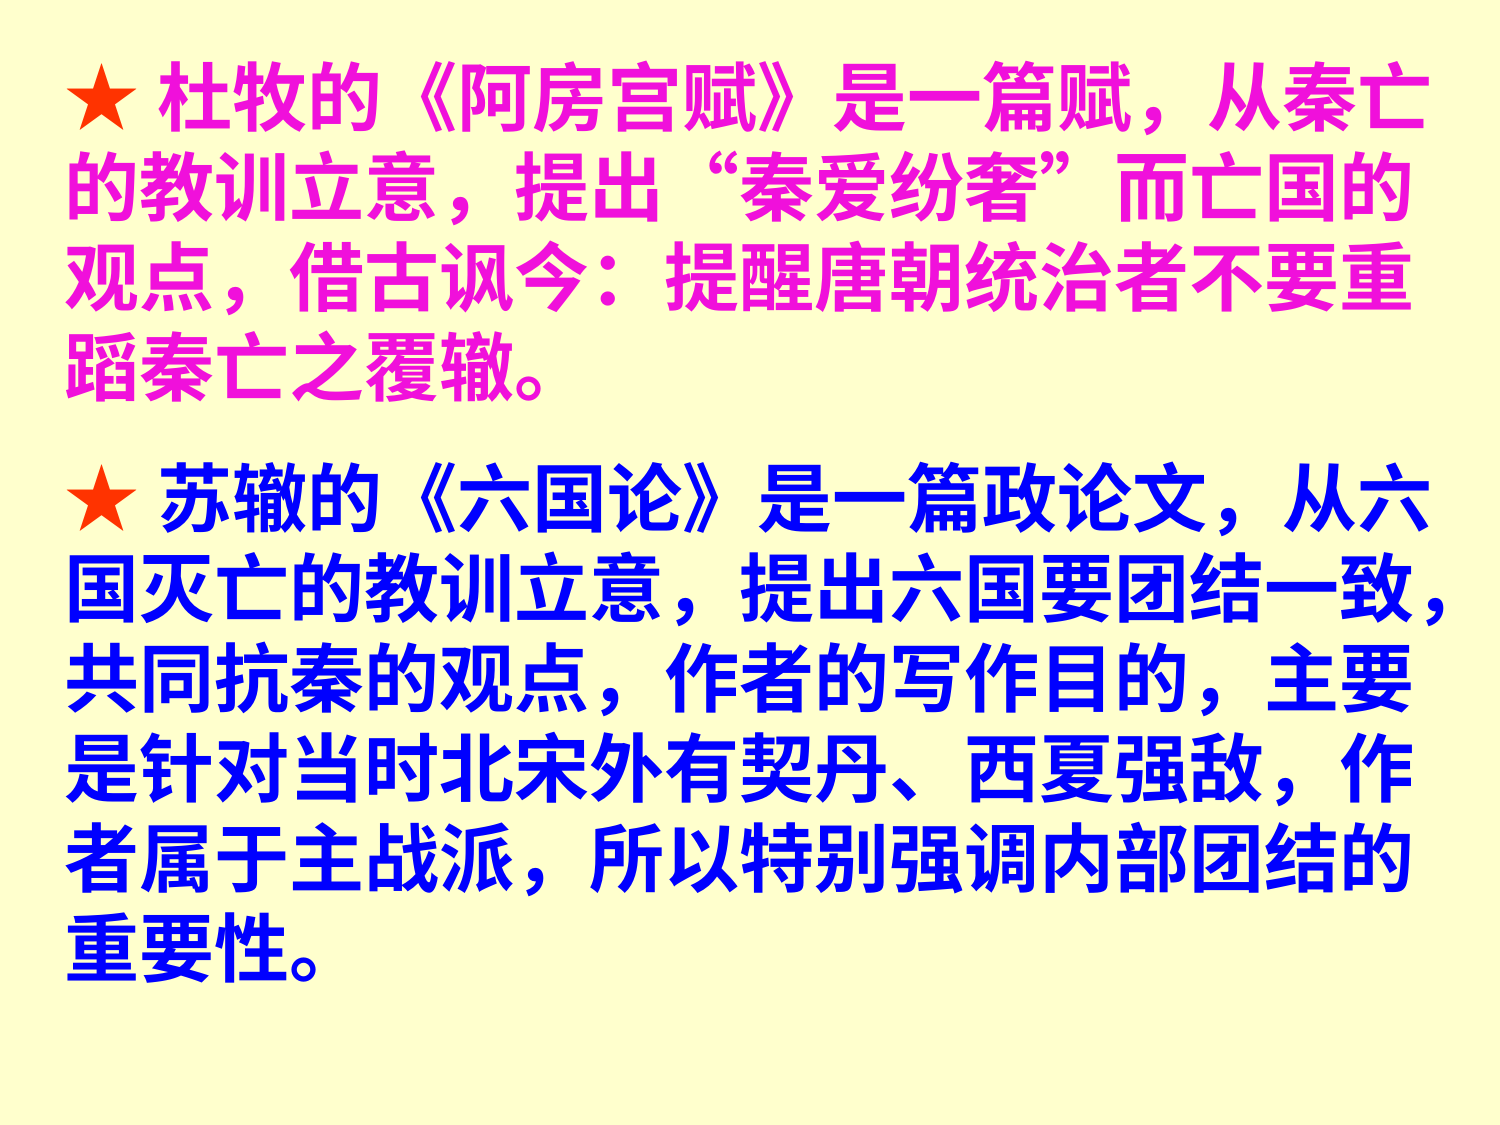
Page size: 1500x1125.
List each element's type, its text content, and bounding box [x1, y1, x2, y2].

text_box ★杜牧的《阿房宫赋》是一篇赋，从秦亡的教训立意，提出“秦爱纷奢”而亡国的观点，借古讽今：提醒唐朝统治者不要重蹈秦亡之覆辙。 [50, 42, 1500, 418]
text_box ★苏辙的《六国论》是一篇政论文，从六国灭亡的教训立意，提出六国要团结一致，共同抗秦的观点，作者的写作目的，主要是针对当时北宋外有契丹、西夏强敌，作者属于主战派，所以特别强调内部团结的重要性。 [50, 444, 1500, 999]
